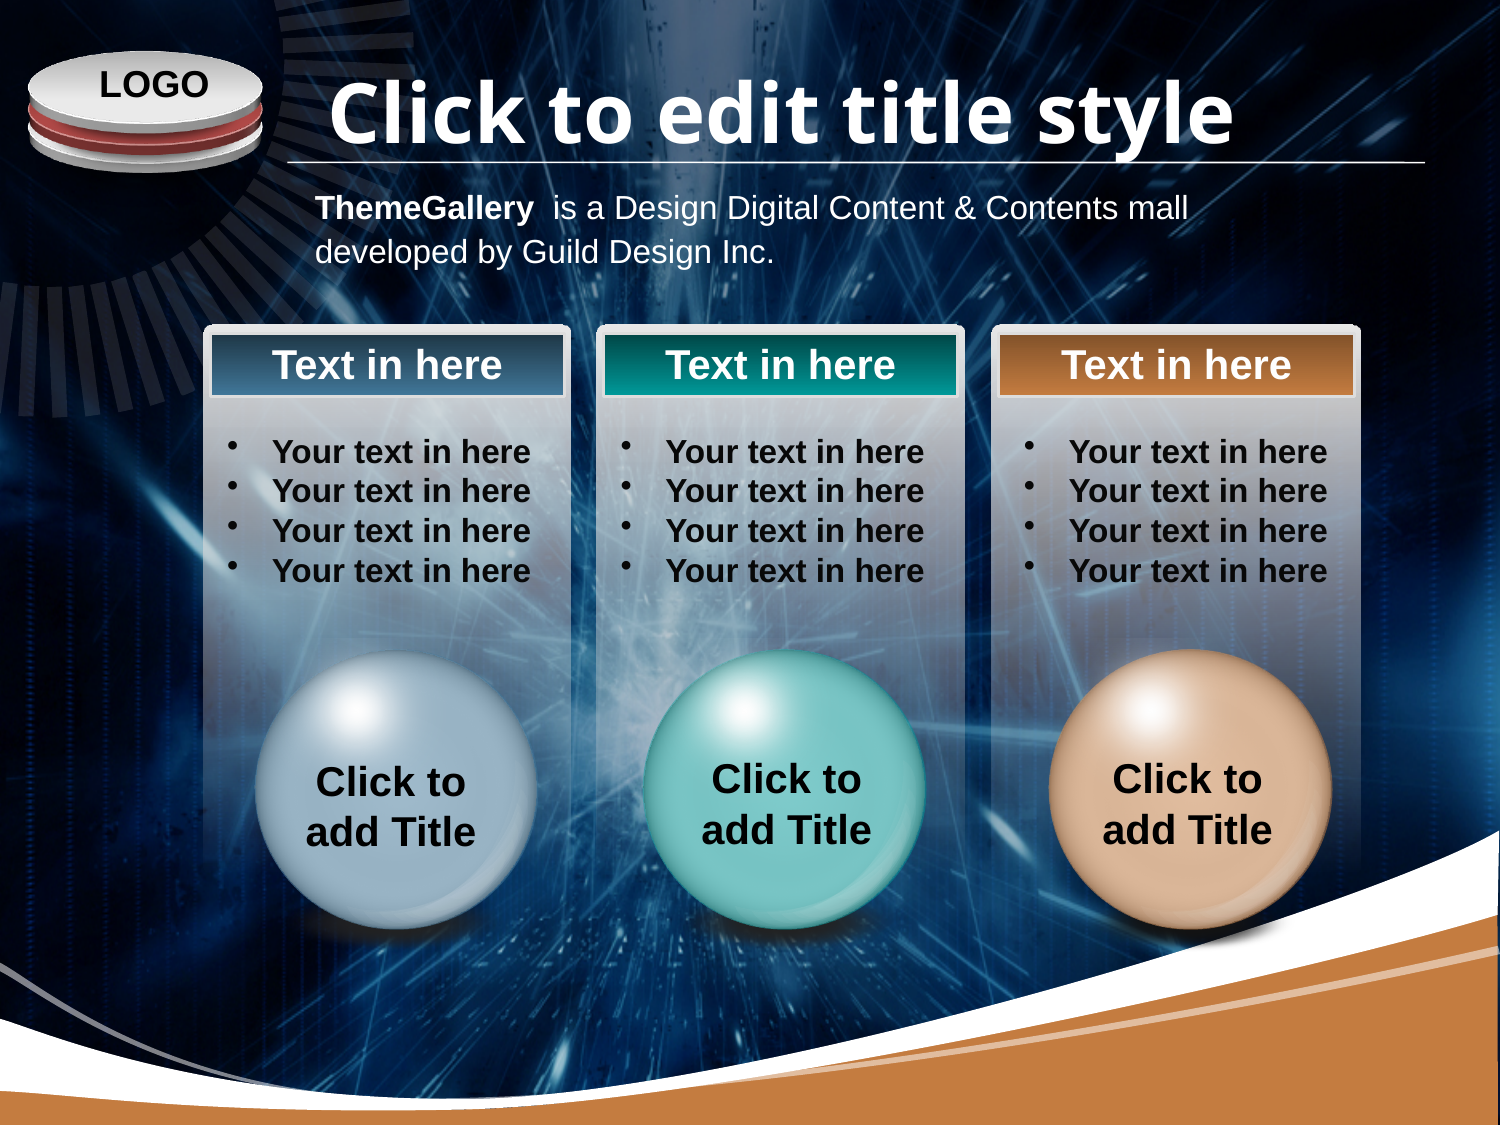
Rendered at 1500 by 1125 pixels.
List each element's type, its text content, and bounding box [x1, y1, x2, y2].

text_box [596, 324, 965, 875]
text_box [1046, 637, 1333, 998]
title Click to edit title style [312, 37, 1425, 183]
text_box Text in here [214, 330, 561, 396]
text_box [203, 324, 571, 875]
picture [0, 0, 1500, 1098]
text_box [210, 333, 565, 397]
text_box Your text in here Your text in here Your text in here Your text in here [605, 422, 960, 597]
text_box Text in here [1036, 330, 1317, 396]
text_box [252, 637, 539, 998]
text_box [603, 333, 958, 397]
text_box [0, 962, 299, 1089]
text_box ThemeGallery is a Design Digital Content & Contents mall developed by Guild Design Inc. [300, 174, 1313, 278]
text_box [998, 333, 1355, 397]
text_box Your text in here Your text in here Your text in here Your text in here [1009, 422, 1363, 597]
picture [0, 972, 234, 1080]
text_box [640, 637, 927, 998]
text_box Your text in here Your text in here Your text in here Your text in here [212, 422, 566, 597]
text_box [991, 324, 1361, 875]
text_box Text in here [640, 330, 922, 396]
